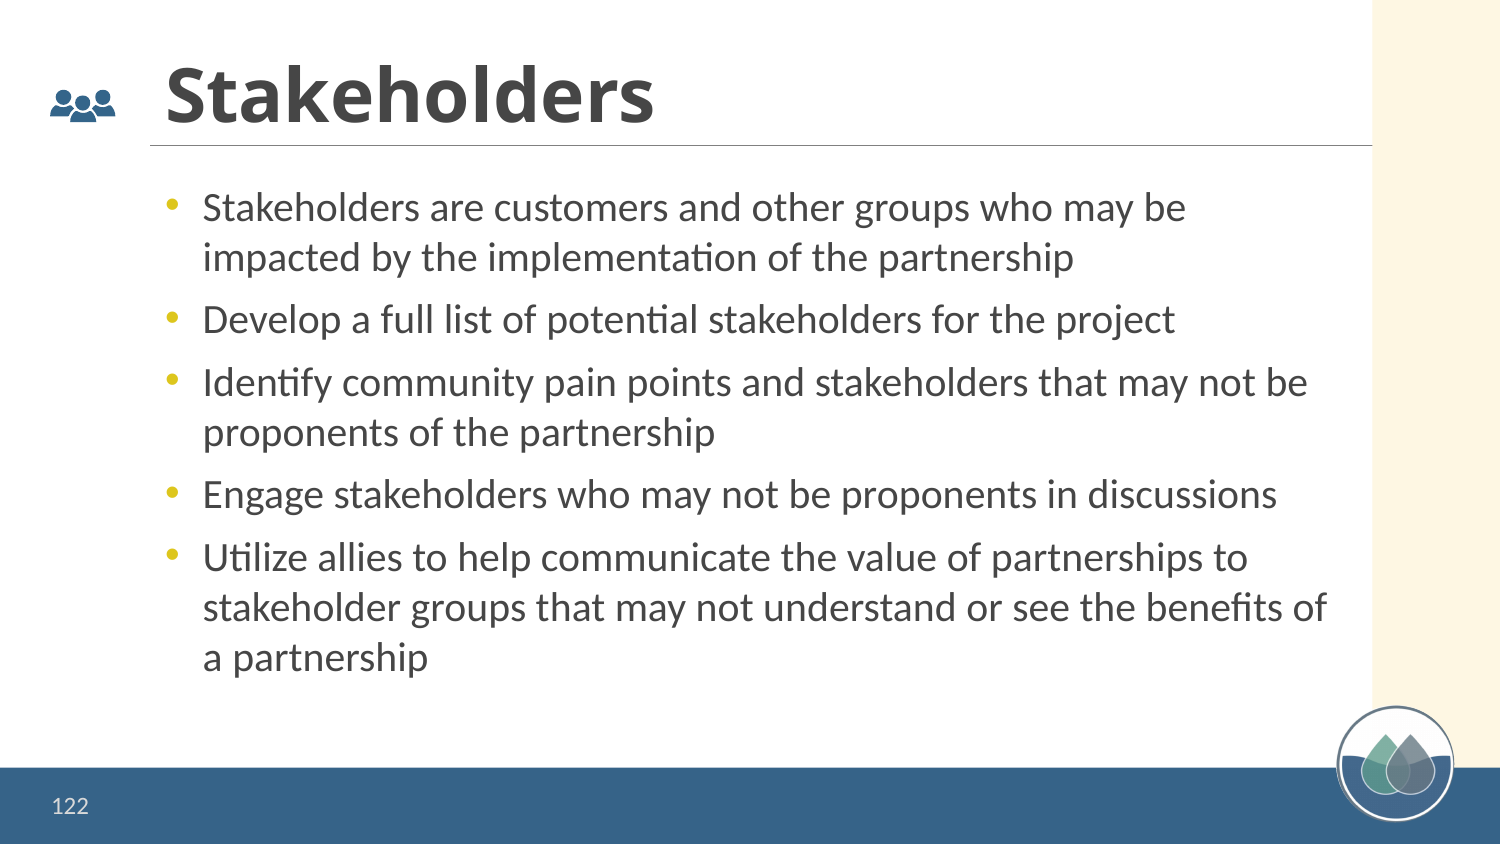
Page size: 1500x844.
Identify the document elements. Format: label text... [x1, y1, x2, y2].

list Stakeholders are customers and other groups who may be impacted by the implementation of the partnership Develop a full list of potential stakeholders for the project Identify community pain points and stakeholders that may not be proponents of the partnership Engage stakeholders who may not be proponents in discussions Utilize allies to help communicate the value of partnerships to stakeholder groups that may not understand or see the benefits of a partnership [150, 171, 1373, 760]
text_box [91, 104, 116, 117]
text_box [70, 111, 97, 123]
text_box [50, 105, 75, 117]
text_box [95, 89, 111, 105]
slide_number 122 [16, 782, 124, 828]
title Stakeholders [150, 21, 1373, 146]
text_box [75, 95, 91, 111]
text_box [55, 89, 72, 105]
